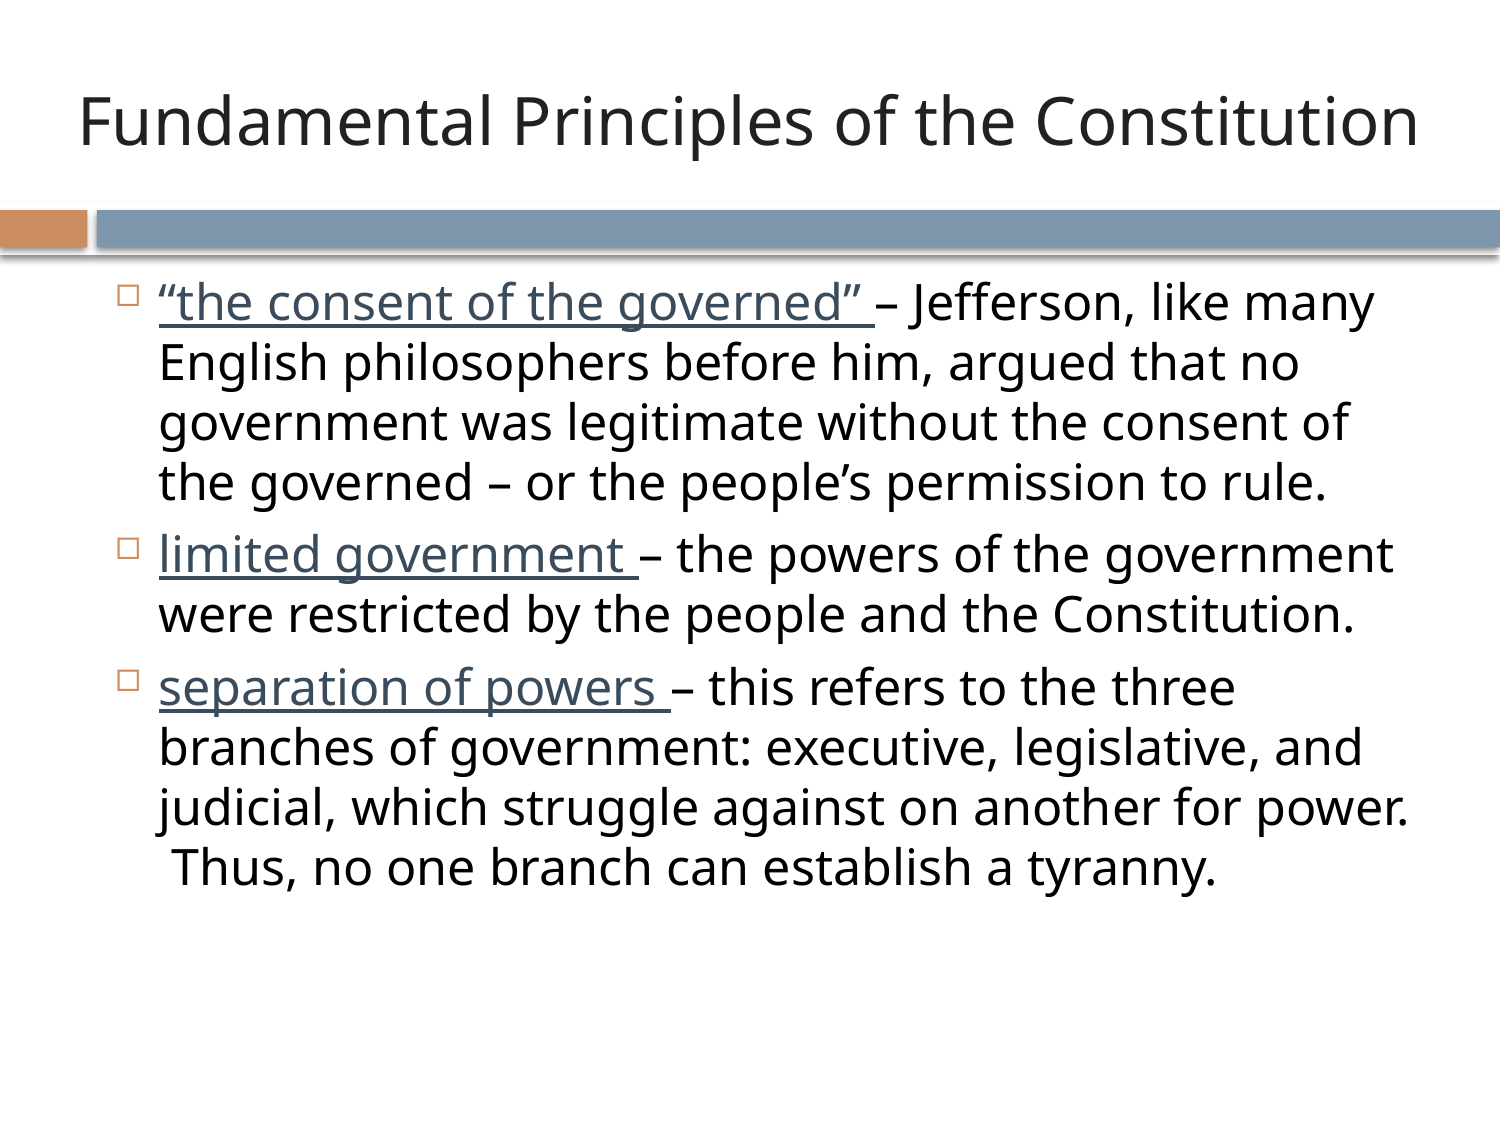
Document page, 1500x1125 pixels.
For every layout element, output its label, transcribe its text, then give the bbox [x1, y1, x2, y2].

title Fundamental Principles of the Constitution [62, 37, 1475, 200]
list “the consent of the governed” – Jefferson, like many English philosophers before him, argued that no government was legitimate without the consent of the governed – or the people’s permission to rule. limited government – the powers of the government were restricted by the people and the Constitution. separation of powers – this refers to the three branches of government: executive, legislative, and judicial, which struggle against on another for power. Thus, no one branch can establish a tyranny. [100, 262, 1438, 1000]
